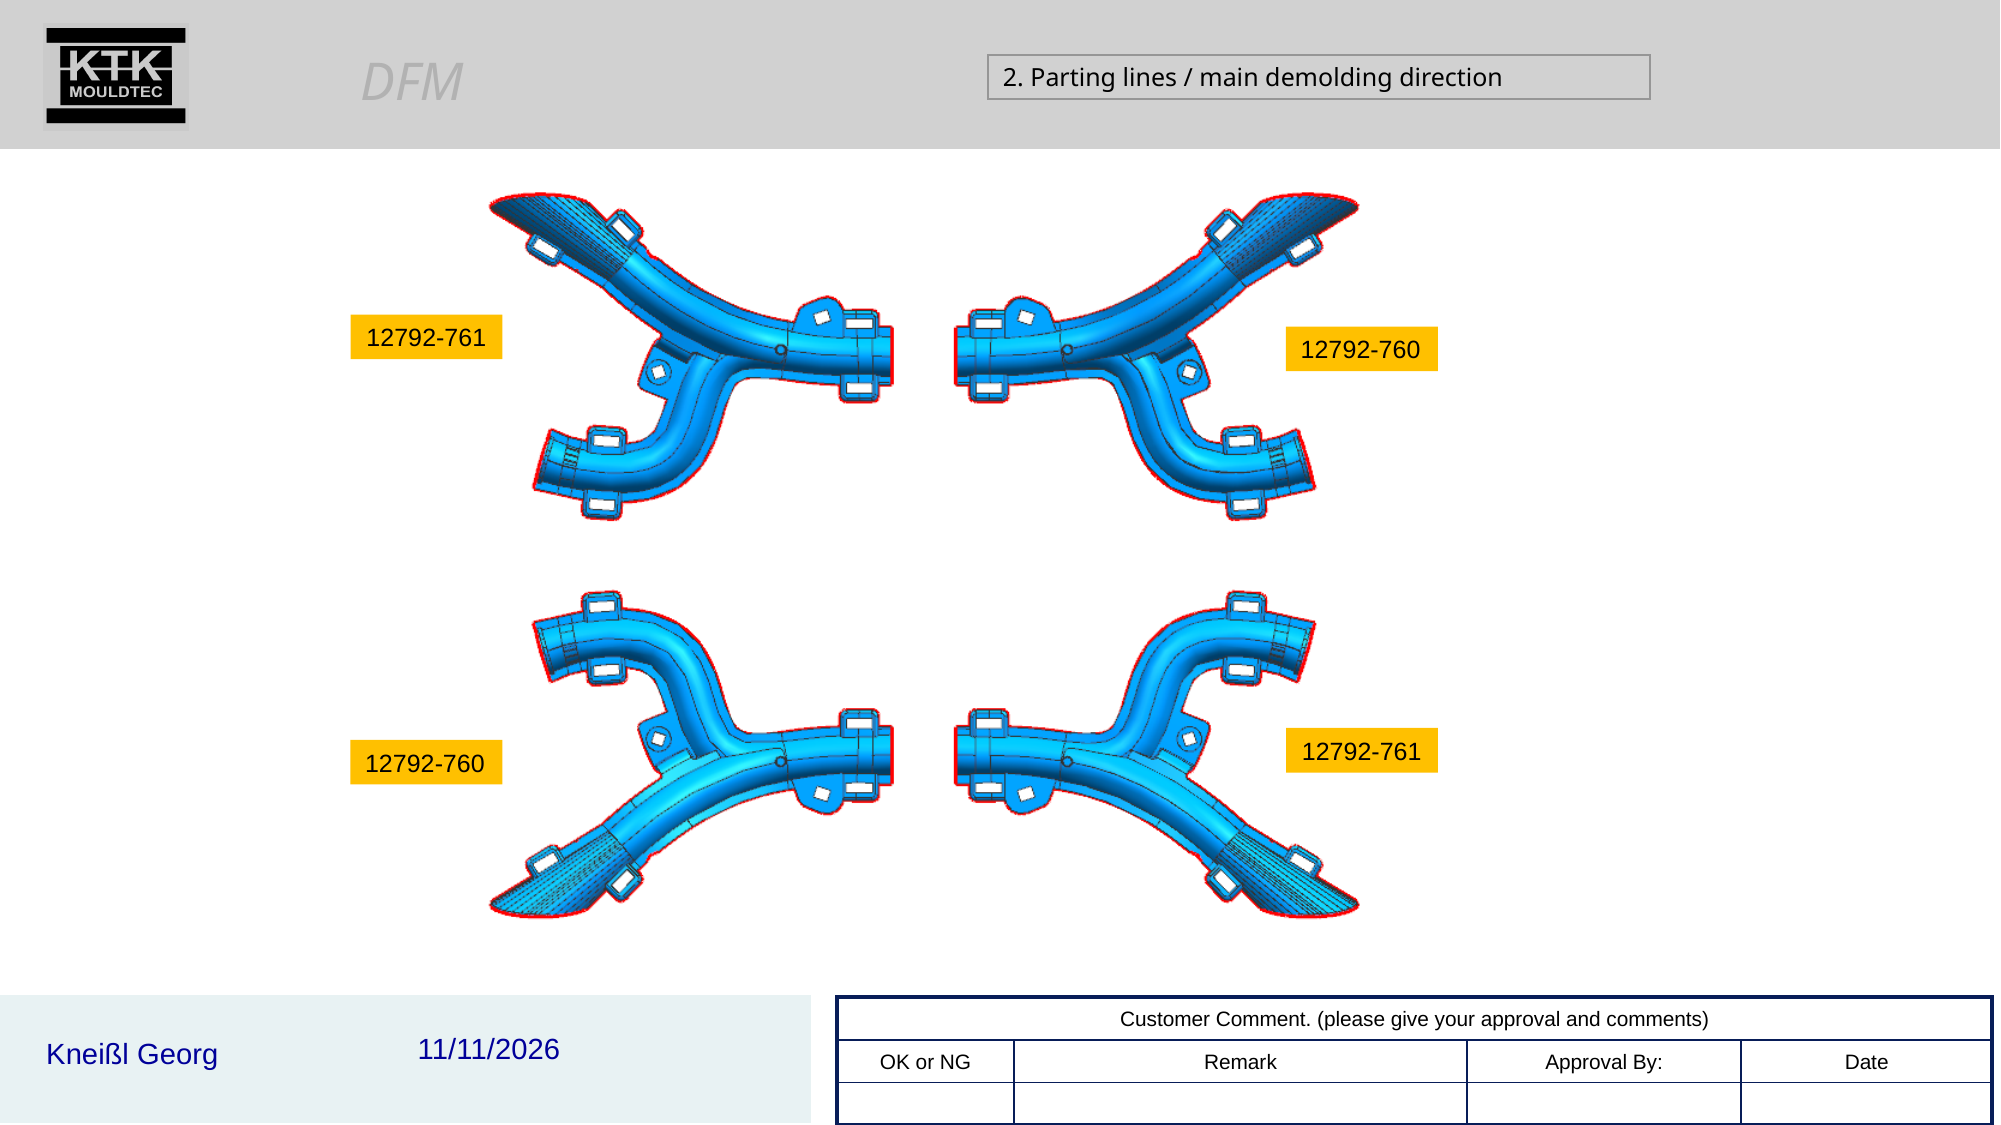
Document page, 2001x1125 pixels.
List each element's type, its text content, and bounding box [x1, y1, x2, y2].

text_box 2. Parting lines / main demolding direction [988, 54, 1650, 100]
text_box 12792-760 [350, 739, 463, 785]
text_box 12792-760 [1407, 326, 1438, 372]
picture [468, 172, 1404, 936]
text_box 12792-761 [350, 314, 463, 360]
text_box 12792-761 [1407, 727, 1438, 773]
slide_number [397, 1022, 581, 1102]
